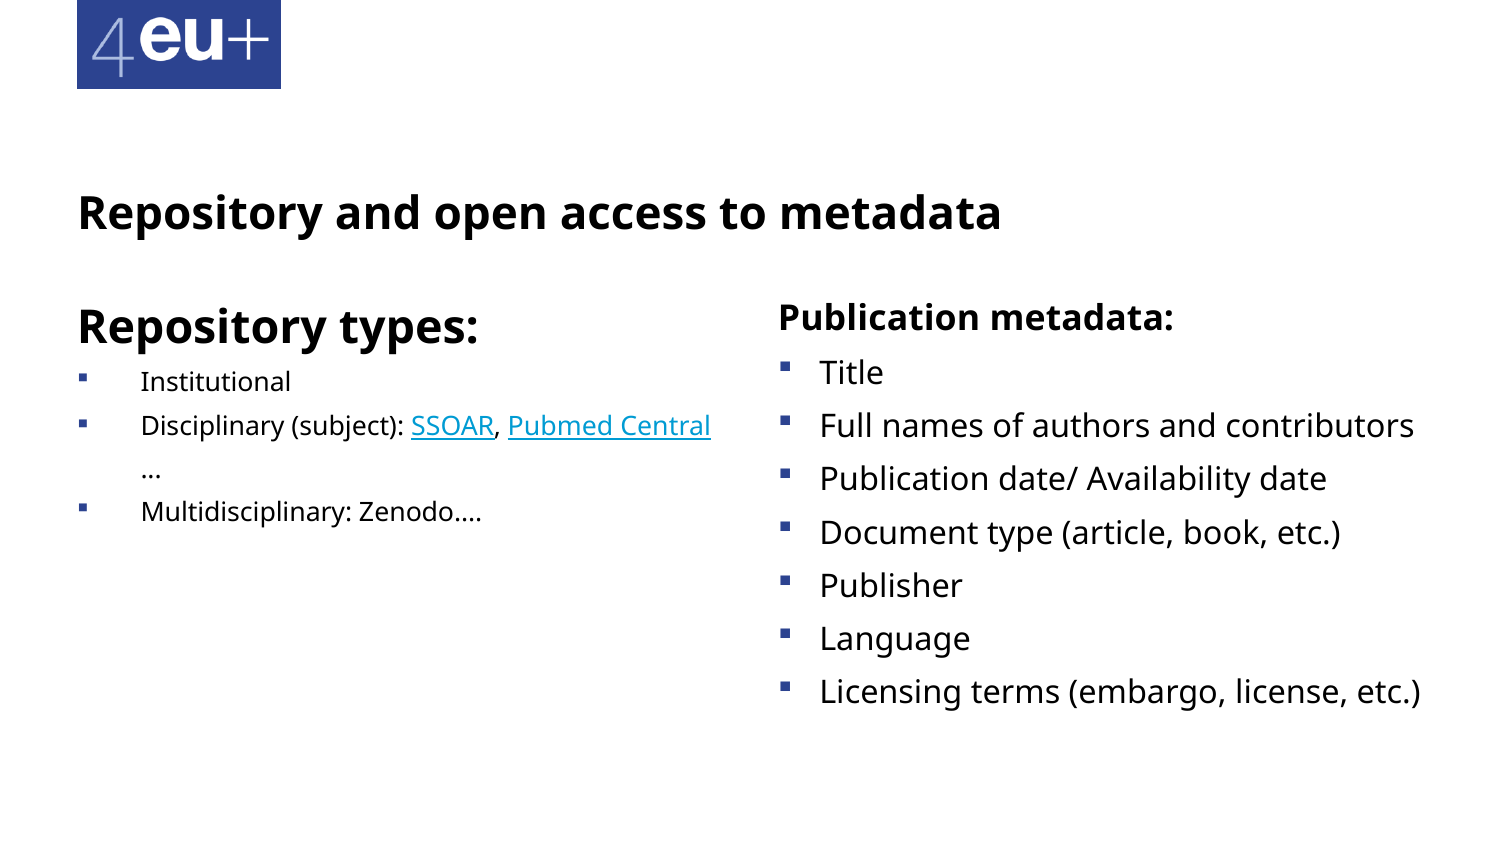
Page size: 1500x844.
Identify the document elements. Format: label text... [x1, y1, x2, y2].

picture [77, 0, 281, 89]
list Publication metadata:​ Title ​ Full names of authors and contributors​ Publication date/ Availability date​ Document type (article, book, etc.)​ Publisher​ Language​ Licensing terms (embargo, license, etc.) [762, 278, 1439, 801]
list Repository types: ​ Institutional Disciplinary (subject): SSOAR, Pubmed Central... Multidisciplinary: Zenodo.... [61, 278, 738, 540]
title Repository and open access to metadata [62, 176, 1439, 279]
